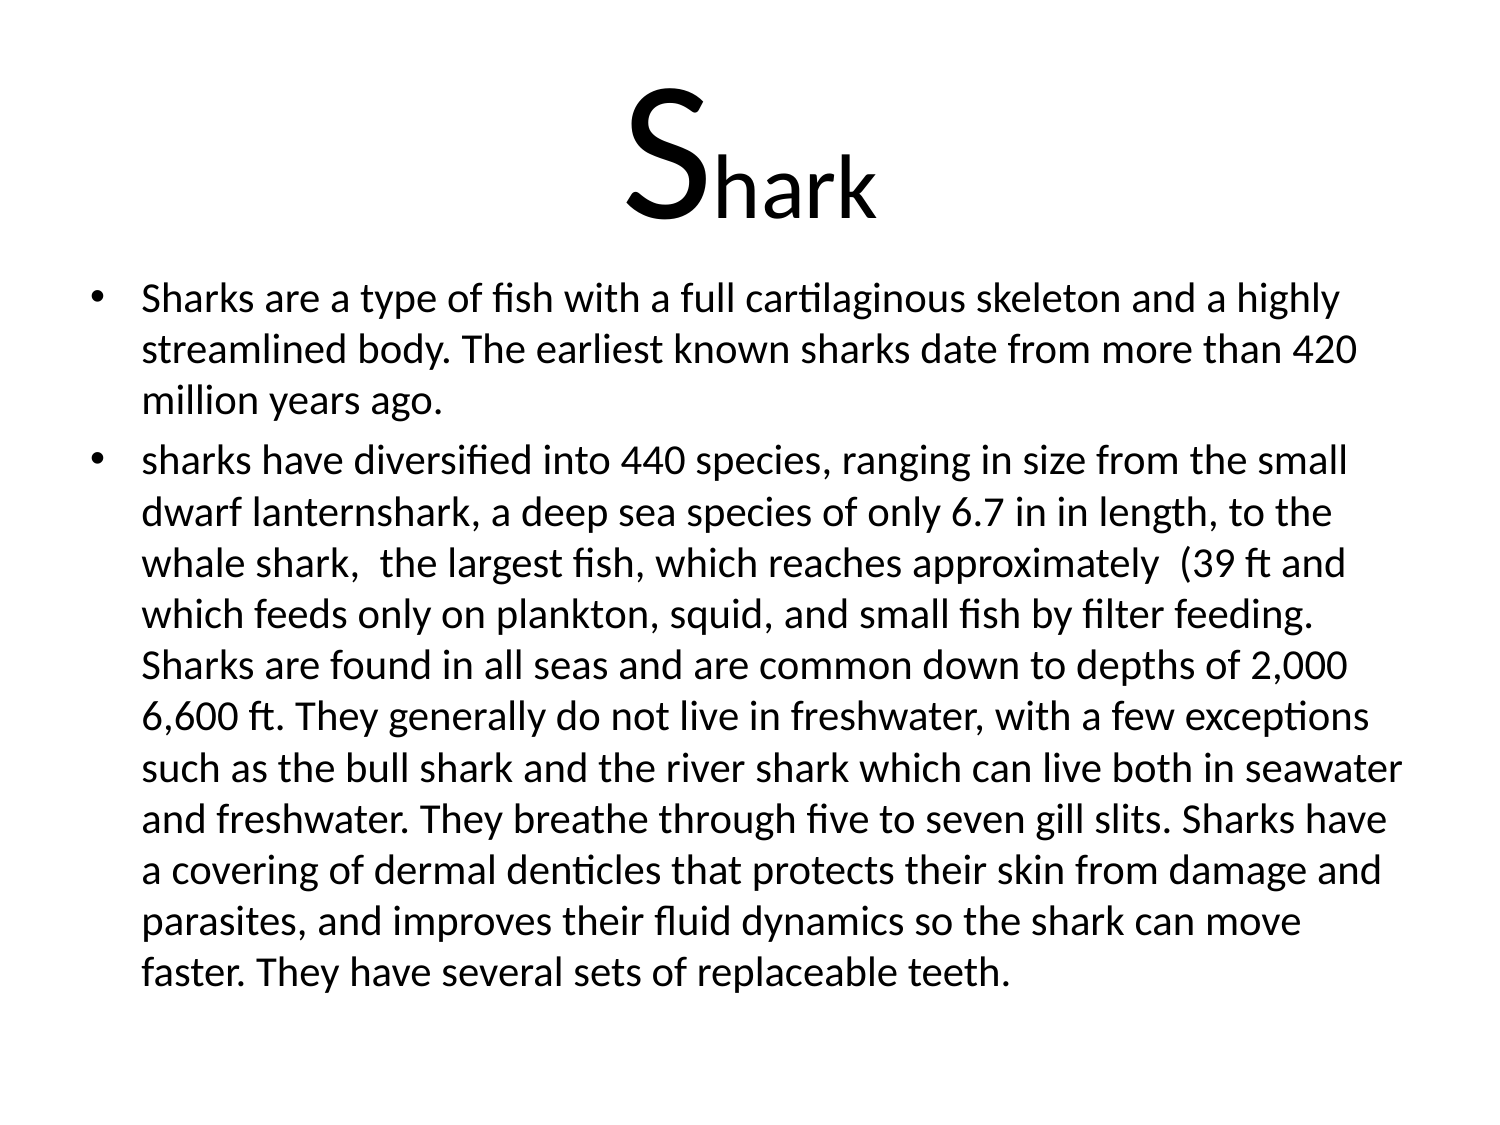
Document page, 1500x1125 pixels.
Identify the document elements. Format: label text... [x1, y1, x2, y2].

list Sharks are a type of fish with a full cartilaginous skeleton and a highly streamlined body. The earliest known sharks date from more than 420 million years ago. sharks have diversified into 440 species, ranging in size from the small dwarf lanternshark, a deep sea species of only 6.7 in in length, to the whale shark, the largest fish, which reaches approximately (39 ft and which feeds only on plankton, squid, and small fish by filter feeding. Sharks are found in all seas and are common down to depths of 2,000 6,600 ft. They generally do not live in freshwater, with a few exceptions such as the bull shark and the river shark which can live both in seawater and freshwater. They breathe through five to seven gill slits. Sharks have a covering of dermal denticles that protects their skin from damage and parasites, and improves their fluid dynamics so the shark can move faster. They have several sets of replaceable teeth. [75, 262, 1425, 1005]
title Shark [75, 45, 1425, 233]
